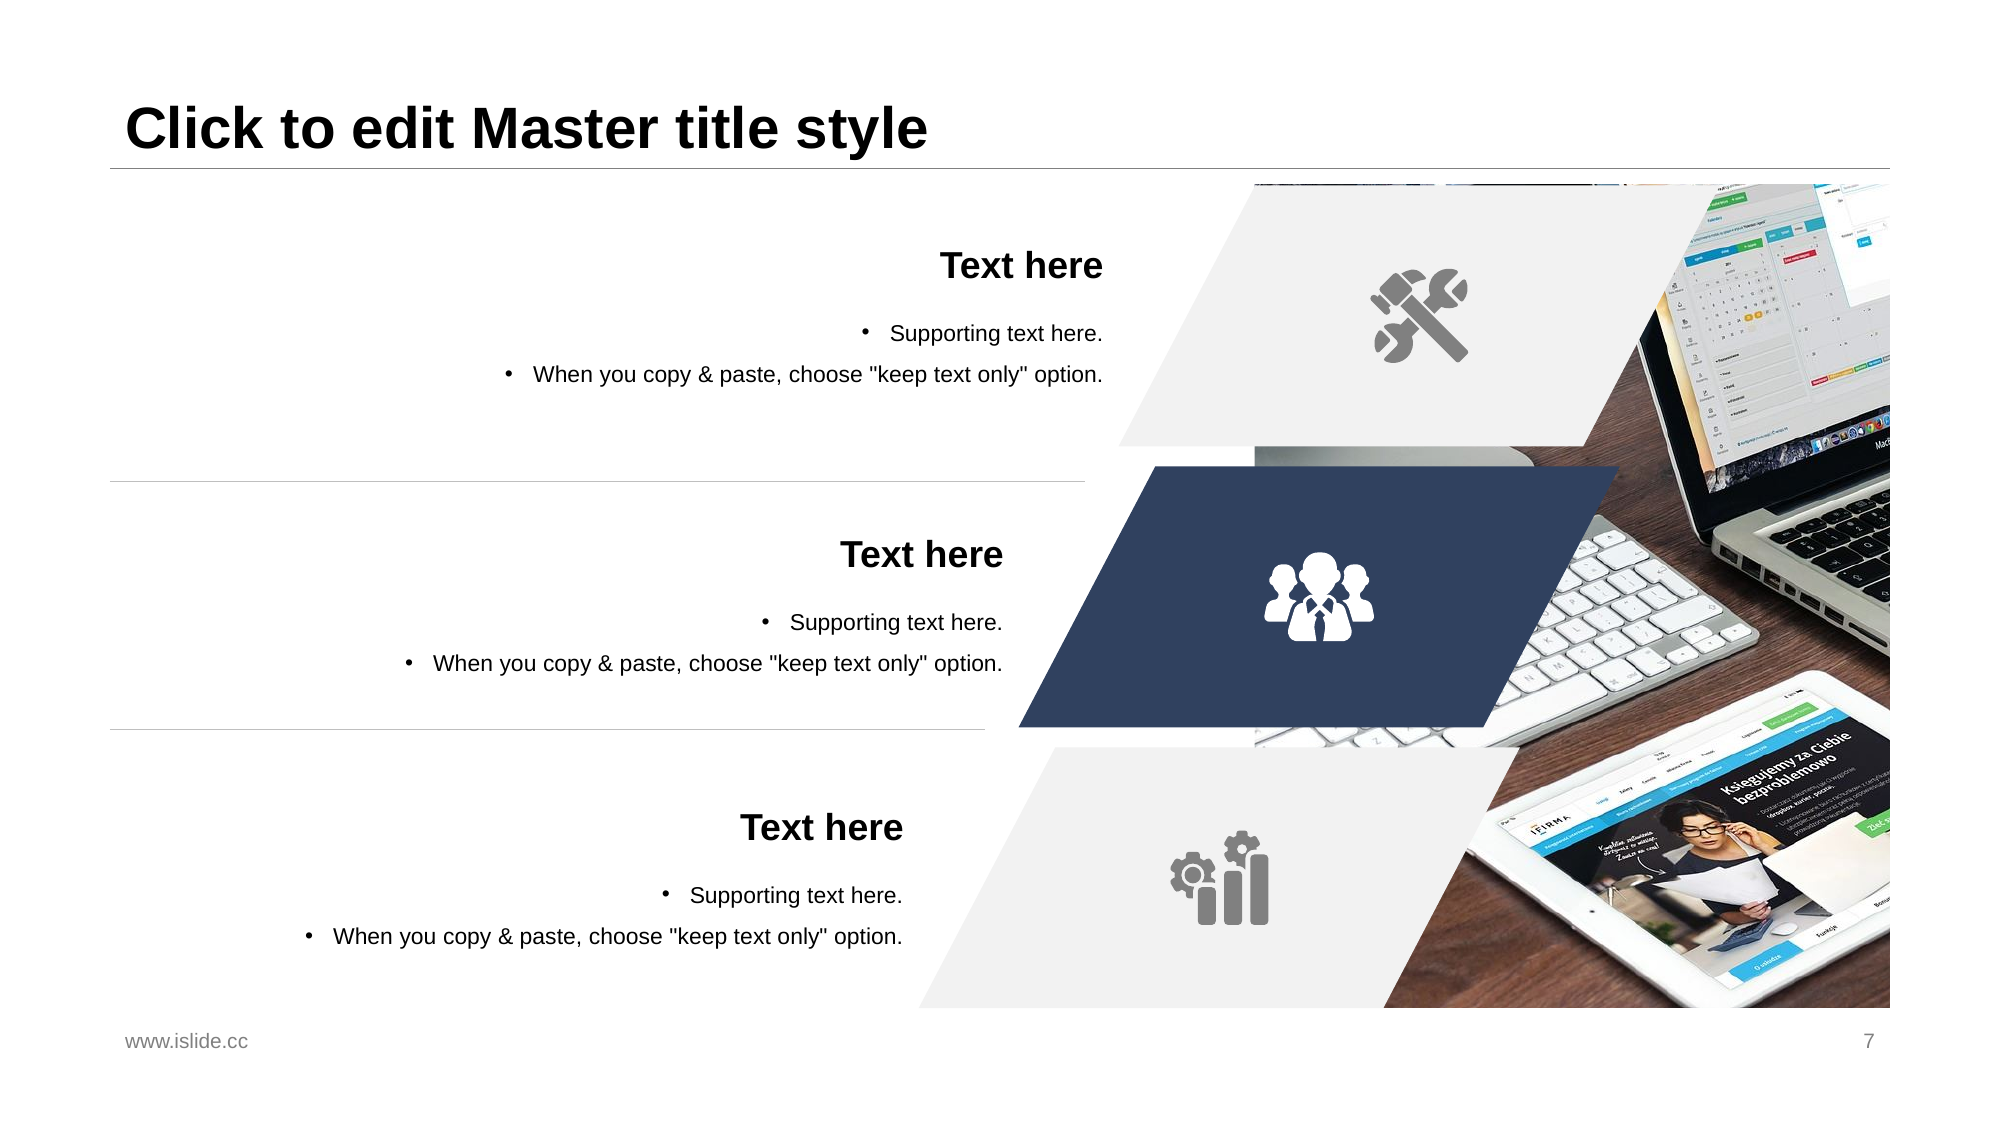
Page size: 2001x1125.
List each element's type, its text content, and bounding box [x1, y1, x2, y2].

footer www.islide.cc [109, 1023, 790, 1058]
title Click to edit Master title style [109, 0, 1890, 169]
slide_number 7 [1412, 1023, 1890, 1058]
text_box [109, 184, 1890, 1009]
